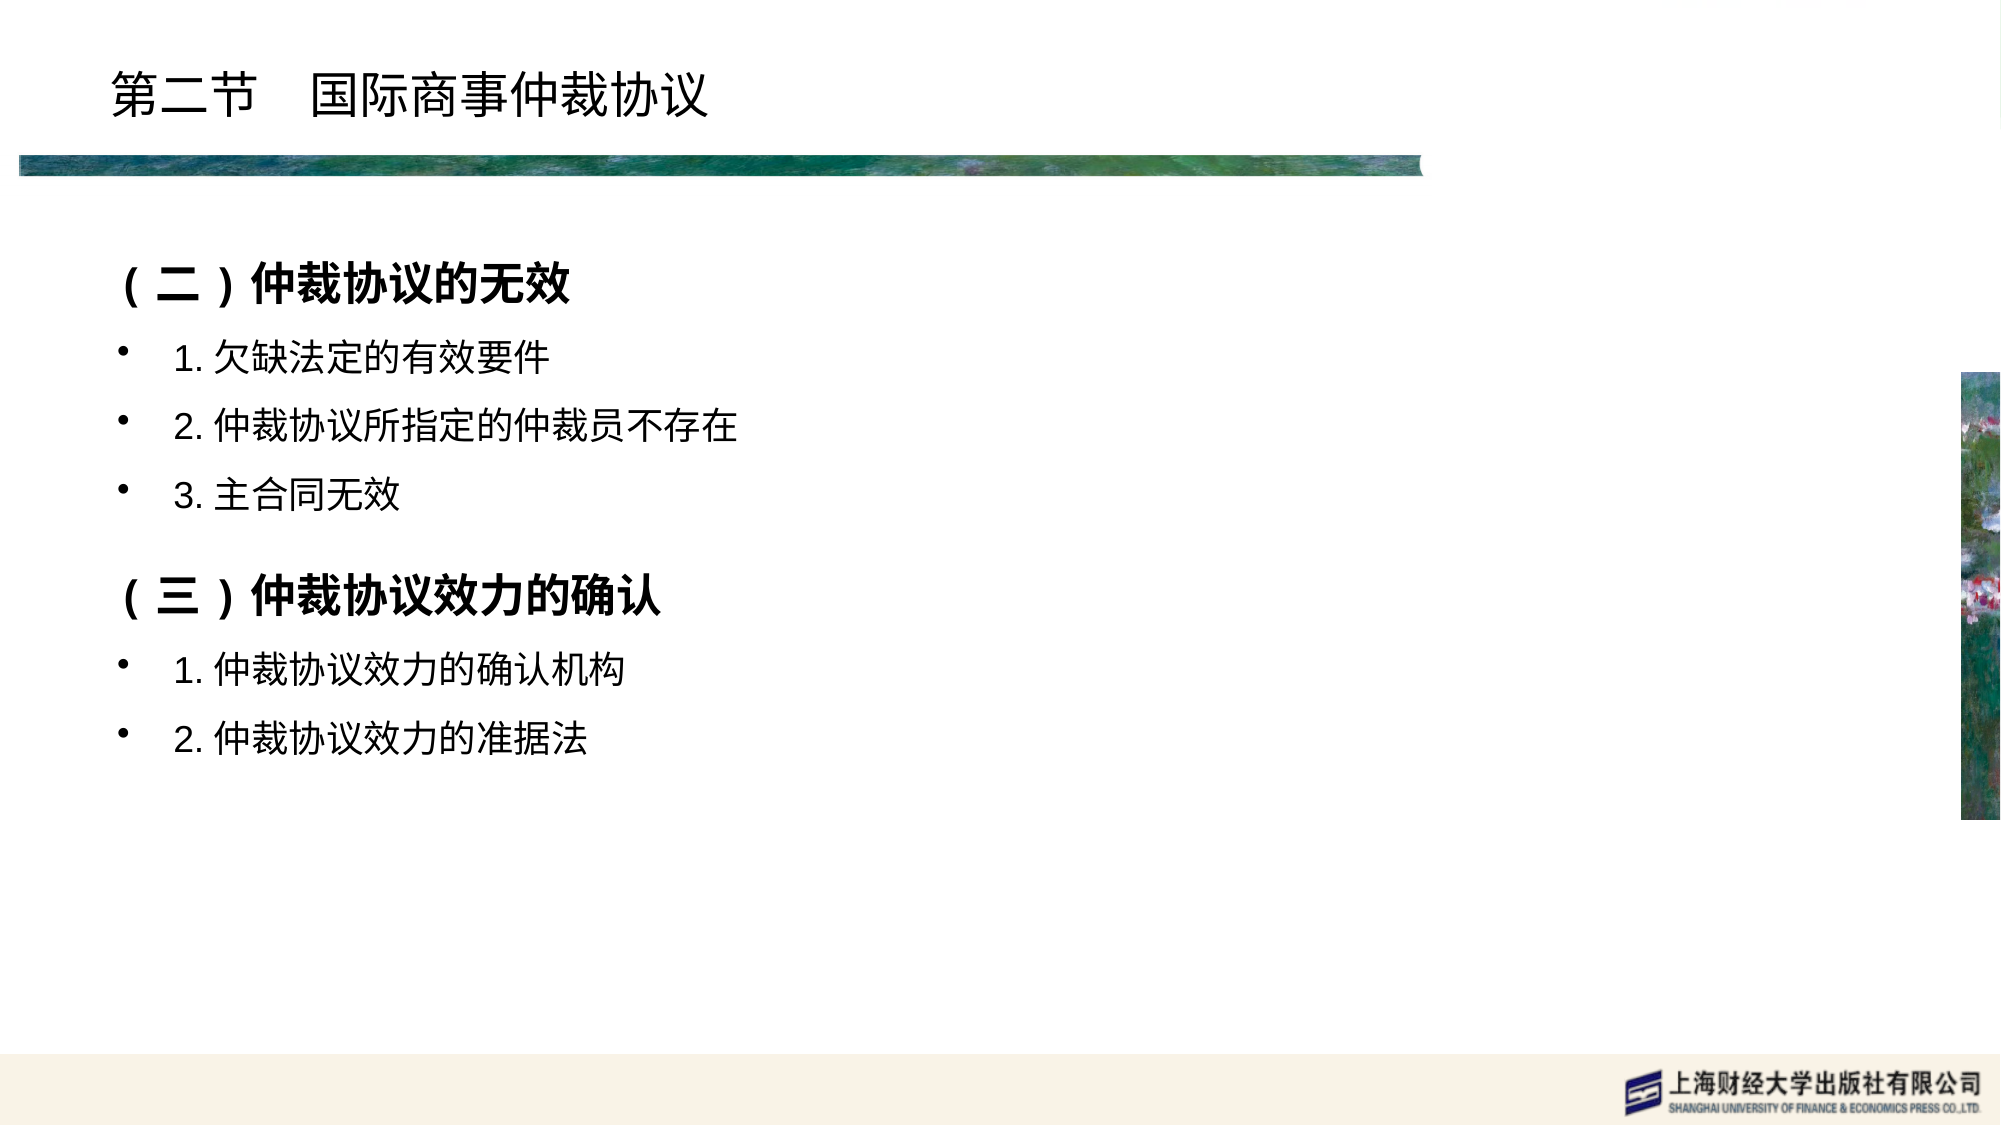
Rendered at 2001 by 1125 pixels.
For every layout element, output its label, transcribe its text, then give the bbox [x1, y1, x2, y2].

title 第二节 国际商事仲裁协议 [94, 42, 1451, 146]
list (二)仲裁协议的无效 1.欠缺法定的有效要件 2.仲裁协议所指定的仲裁员不存在 3.主合同无效 (三)仲裁协议效力的确认 1.仲裁协议效力的确认机构 2.仲裁协议效力的准据法 [102, 233, 1898, 1032]
picture [0, 0, 2001, 1125]
